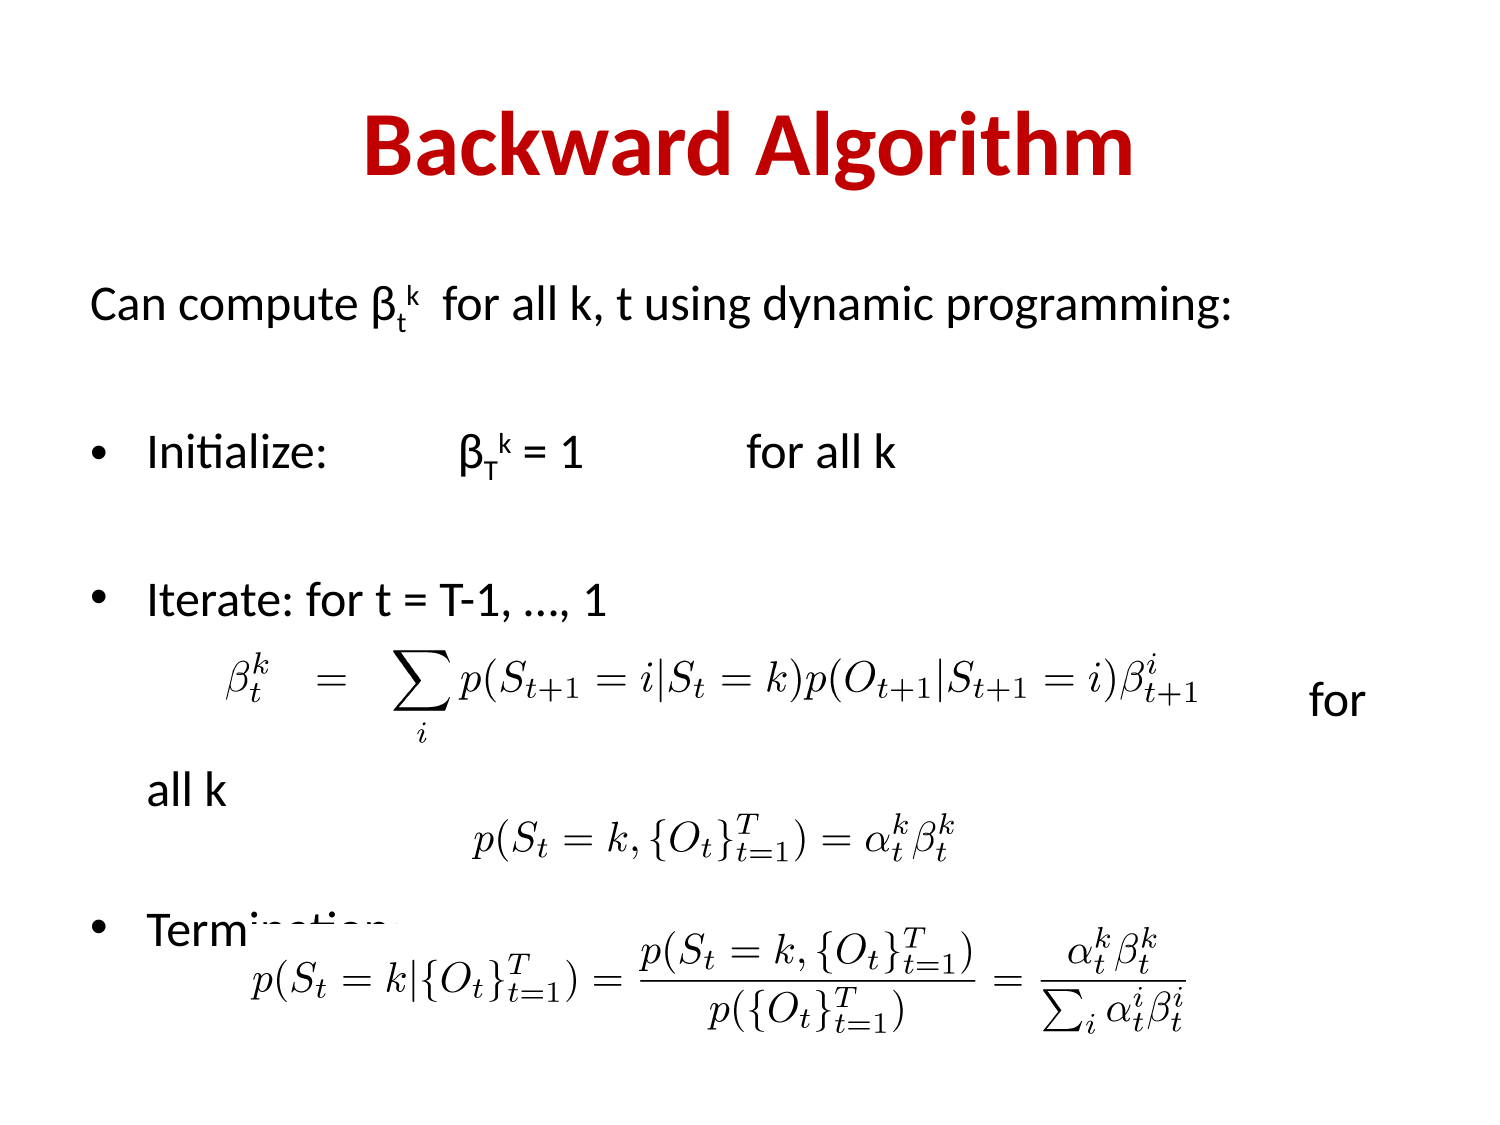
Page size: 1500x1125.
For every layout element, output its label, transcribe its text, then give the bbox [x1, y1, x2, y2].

picture [470, 809, 955, 865]
picture [224, 649, 1201, 745]
title Backward Algorithm [75, 45, 1425, 233]
list Can compute βtk for all k, t using dynamic programming: Initialize: βTk = 1 for all k Iterate: for t = T-1, …, 1 for all k Termination: [75, 262, 1425, 1005]
picture [247, 924, 1186, 1034]
